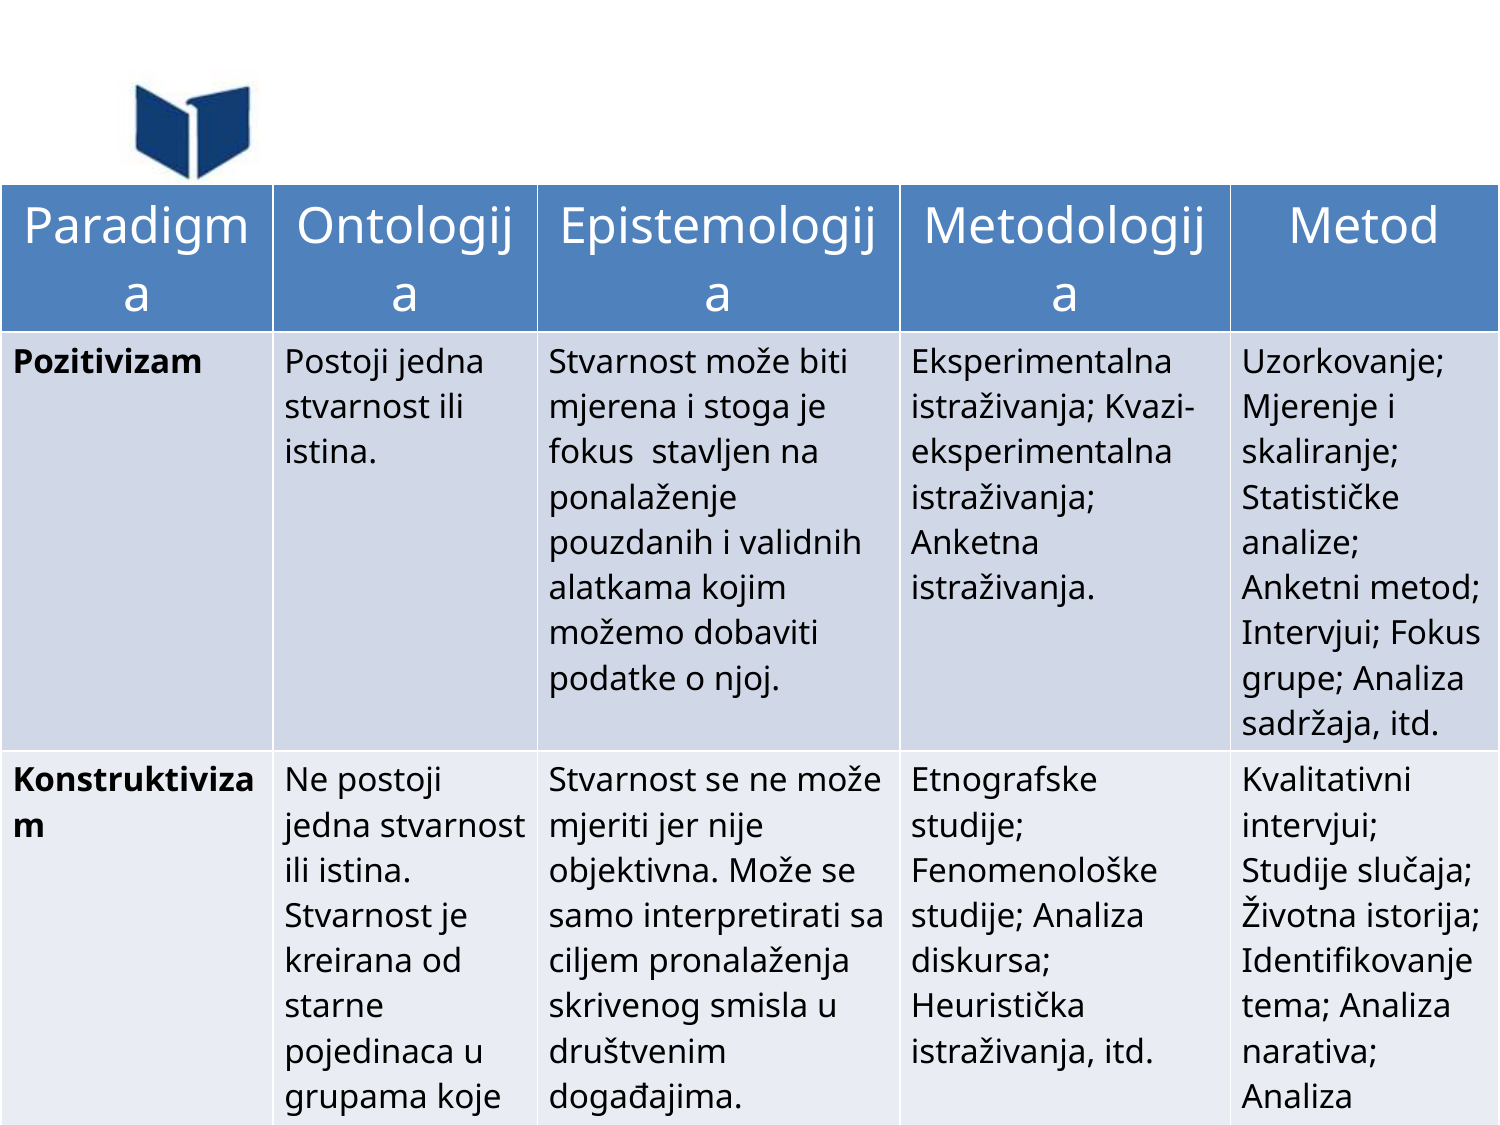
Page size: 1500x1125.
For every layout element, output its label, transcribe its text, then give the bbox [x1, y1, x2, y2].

table_cell Stvarnost se ne može mjeriti jer nije objektivna. Može se samo interpretirati sa ciljem pronalaženja skrivenog smisla u društvenim događajima. [538, 752, 899, 1125]
table_cell Uzorkovanje; Mjerenje i skaliranje; Statističke analize; Anketni metod; Intervjui; Fokus grupe; Analiza sadržaja, itd. [1231, 333, 1498, 750]
table_header Metodologija [901, 185, 1230, 331]
table_header Ontologija [274, 185, 537, 331]
table_cell Stvarnost može biti mjerena i stoga je fokus stavljen na ponalaženje pouzdanih i validnih alatkama kojim možemo dobaviti podatke o njoj. [538, 333, 899, 750]
table_header Metod [1231, 185, 1498, 331]
picture [0, 0, 1500, 184]
table_cell Pozitivizam [2, 333, 272, 750]
table_header Paradigma [2, 185, 272, 331]
table_cell Konstruktivizam [2, 752, 272, 1125]
table_header Epistemologija [538, 185, 899, 331]
table_cell Postoji jedna stvarnost ili istina. [274, 333, 537, 750]
table_cell Eksperimentalna istraživanja; Kvazi-eksperimentalna istraživanja; Anketna istraživanja. [901, 333, 1230, 750]
table_cell Etnografske studije; Fenomenološke studije; Analiza diskursa; Heuristička istraživanja, itd. [901, 752, 1230, 1125]
table_cell Ne postoji jedna stvarnost ili istina. Stvarnost je kreirana od starne pojedinaca u grupama koje imaju različito iskustvo. [274, 752, 537, 1125]
table_cell Kvalitativni intervjui; Studije slučaja; Životna istorija; Identifikovanje tema; Analiza narativa; Analiza diskursa; Učesničke studije, itd. [1231, 752, 1498, 1125]
